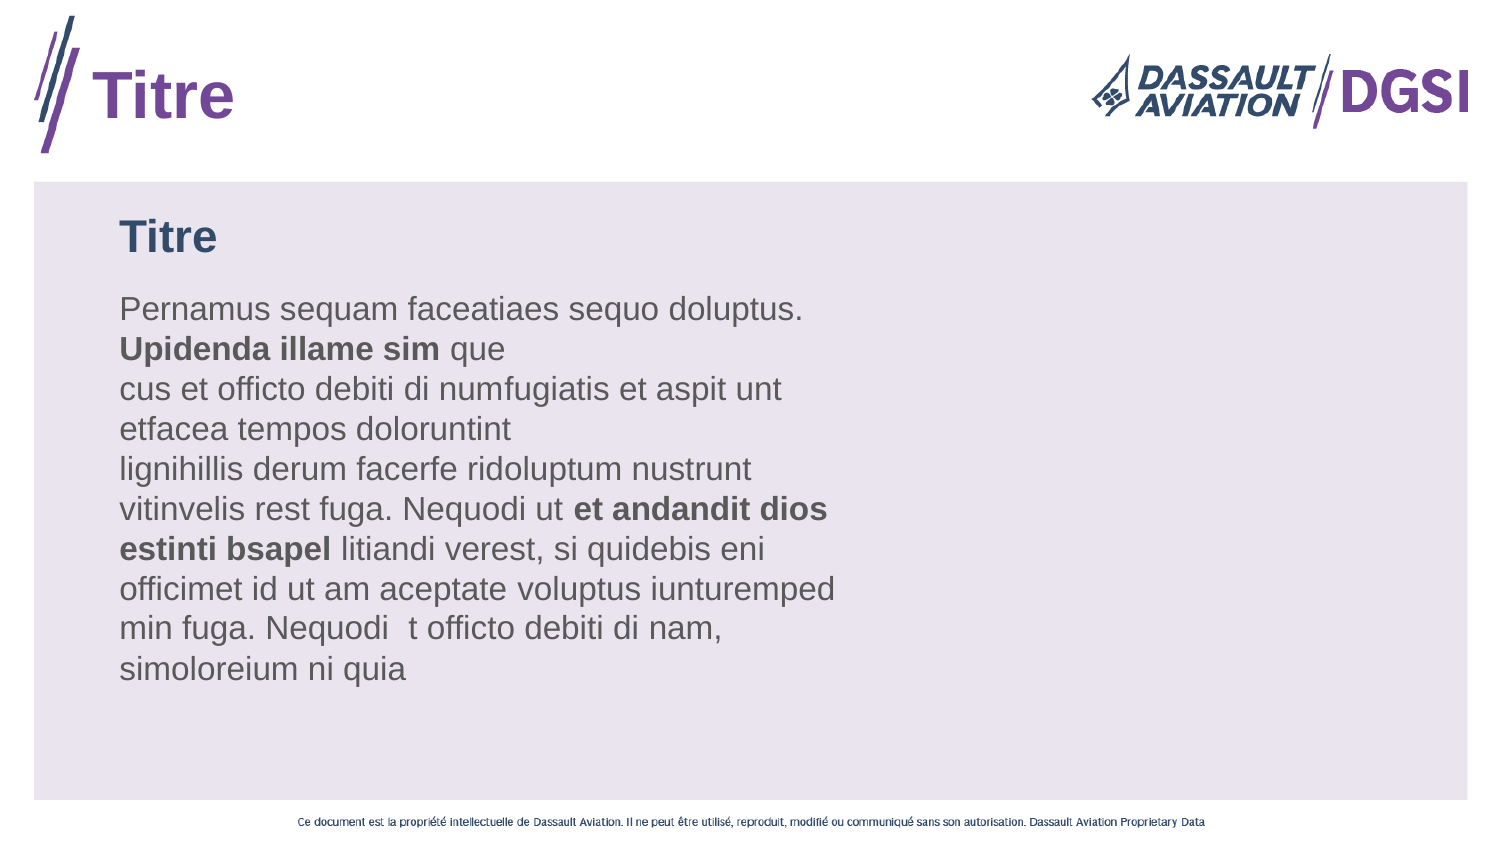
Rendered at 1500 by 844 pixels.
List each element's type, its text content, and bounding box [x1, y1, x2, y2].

text_box Pernamus sequam faceatiaes sequo doluptus. Upidenda illame sim que cus et officto debiti di numfugiatis et aspit unt etfacea tempos doloruntint lignihillis derum facerfe ridoluptum nustrunt vitinvelis rest fuga. Nequodi ut et andandit dios estinti bsapel litiandi verest, si quidebis eni officimet id ut am aceptate voluptus iunturemped min fuga. Nequodi t officto debiti di nam, simoloreium ni quia [104, 280, 892, 694]
text_box Titre [77, 44, 251, 140]
text_box Titre [104, 199, 1255, 269]
picture [0, 0, 1500, 844]
